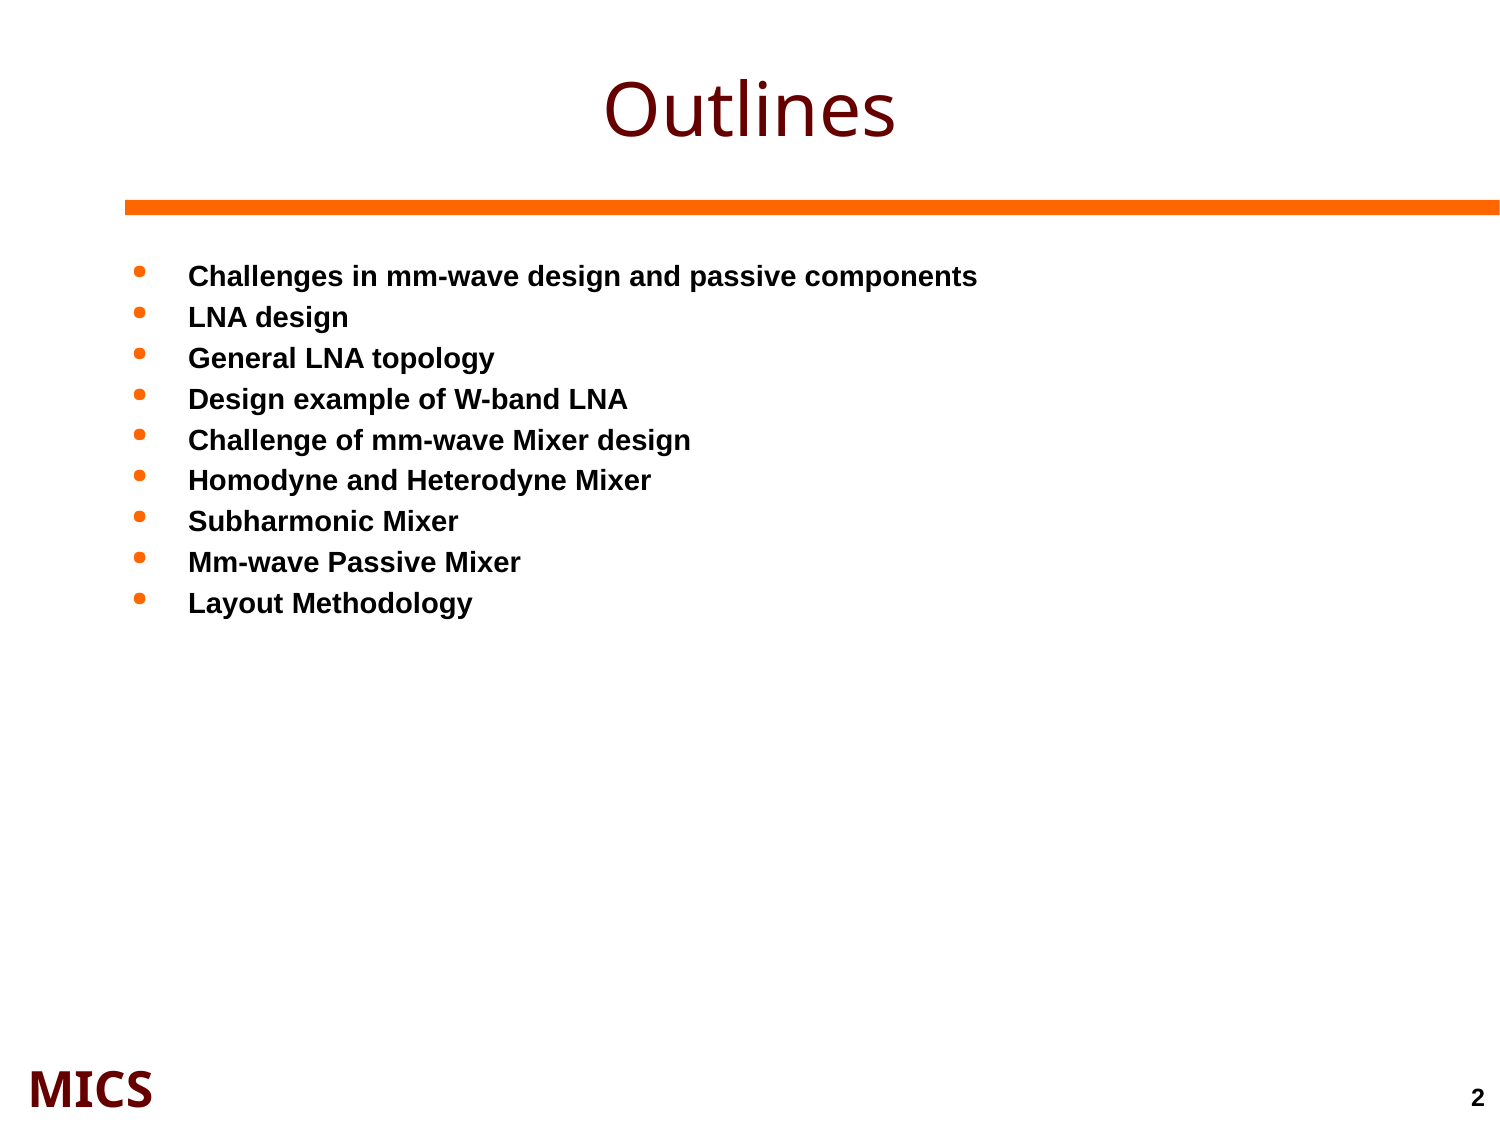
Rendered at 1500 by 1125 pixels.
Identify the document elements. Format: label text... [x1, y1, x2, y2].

title Outlines [112, 12, 1388, 201]
slide_number 2 [1425, 1067, 1500, 1125]
list Challenges in mm-wave design and passive components LNA design General LNA topology Design example of W-band LNA Challenge of mm-wave Mixer design Homodyne and Heterodyne Mixer Subharmonic Mixer Mm-wave Passive Mixer Layout Methodology [116, 249, 1392, 926]
